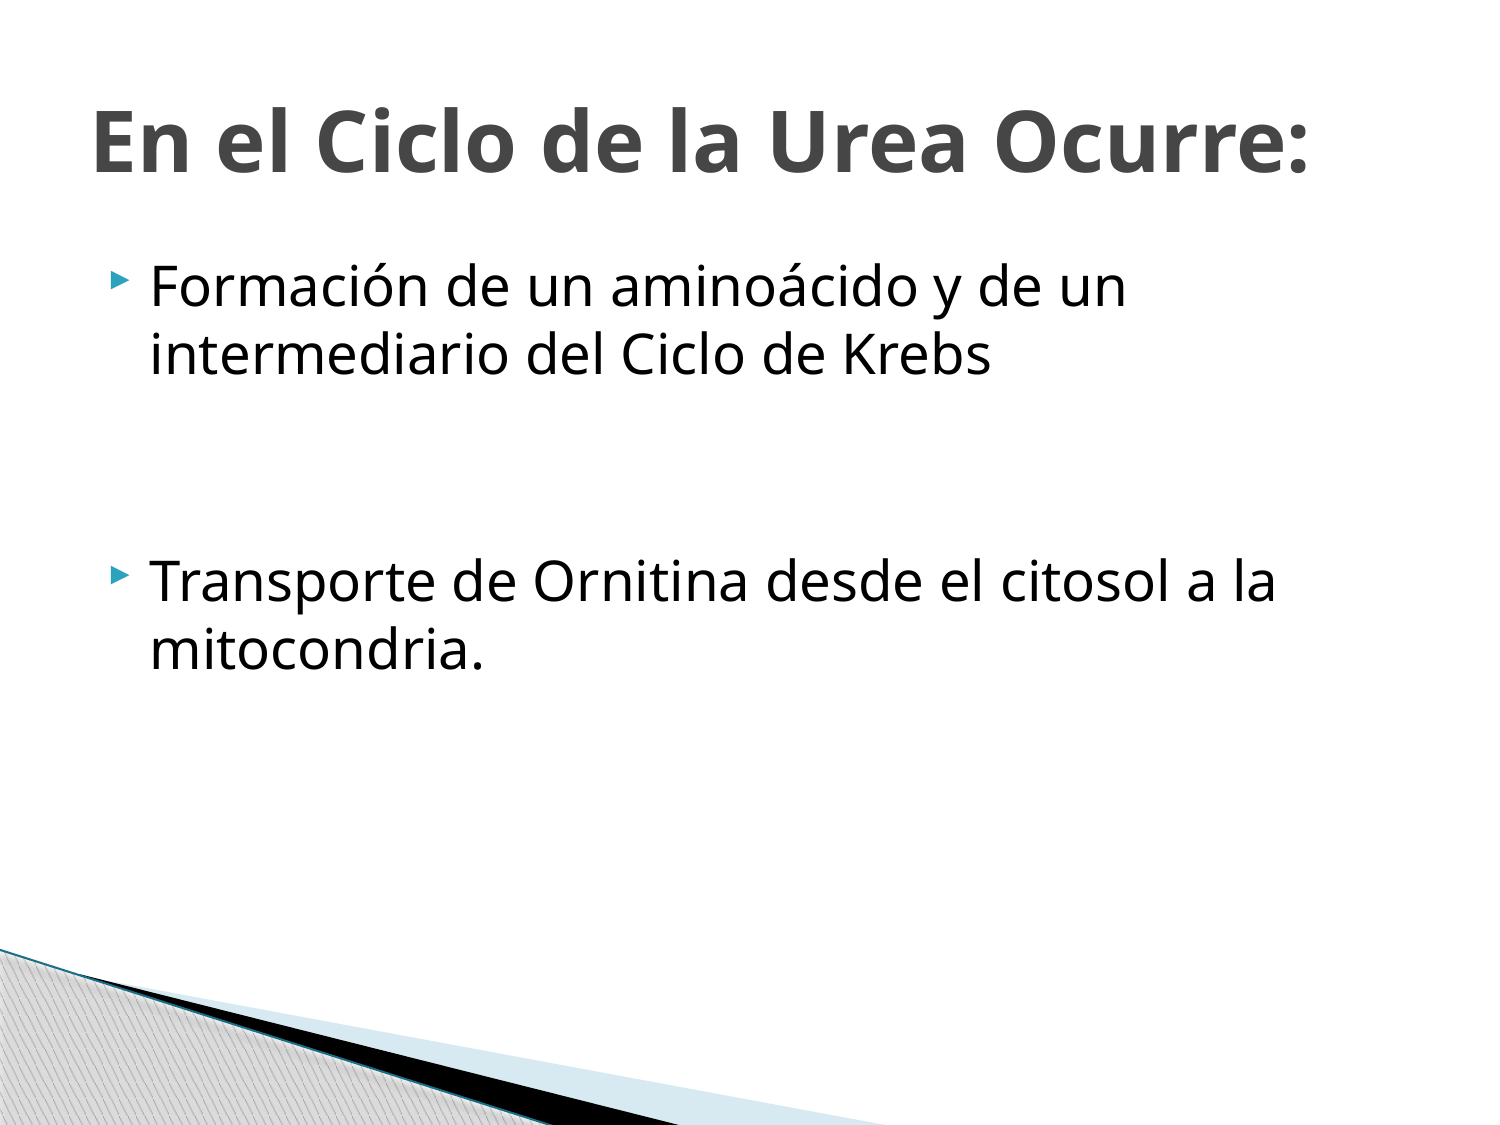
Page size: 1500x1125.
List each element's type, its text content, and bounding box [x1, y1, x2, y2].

title En el Ciclo de la Urea Ocurre: [75, 45, 1425, 233]
list Formación de un aminoácido y de un intermediario del Ciclo de Krebs Transporte de Ornitina desde el citosol a la mitocondria. [75, 243, 1425, 986]
